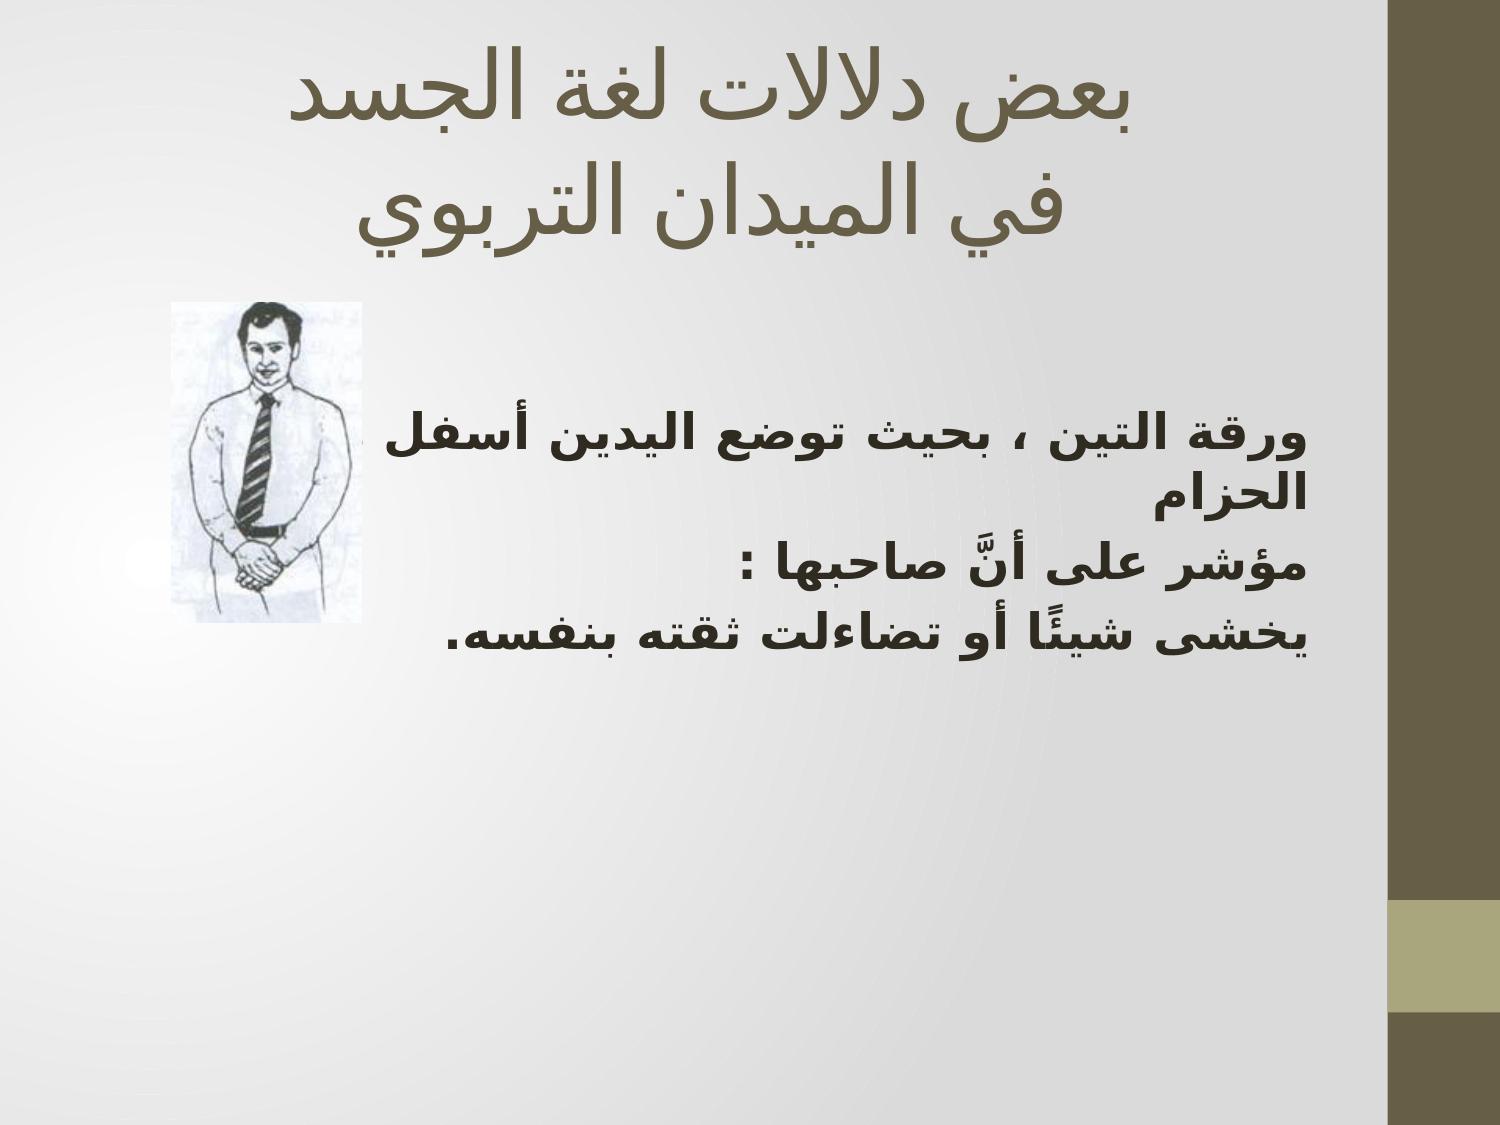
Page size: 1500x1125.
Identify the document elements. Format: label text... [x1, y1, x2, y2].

picture [170, 302, 363, 624]
list ورقة التين ، بحيث توضع اليدين أسفل منطقة الحزام مؤشر على أنَّ صاحبها : يخشى شيئًا أو تضاءلت ثقته بنفسه. [75, 262, 1325, 1050]
title بعض دلالات لغة الجسد في الميدان التربوي [75, 45, 1325, 233]
